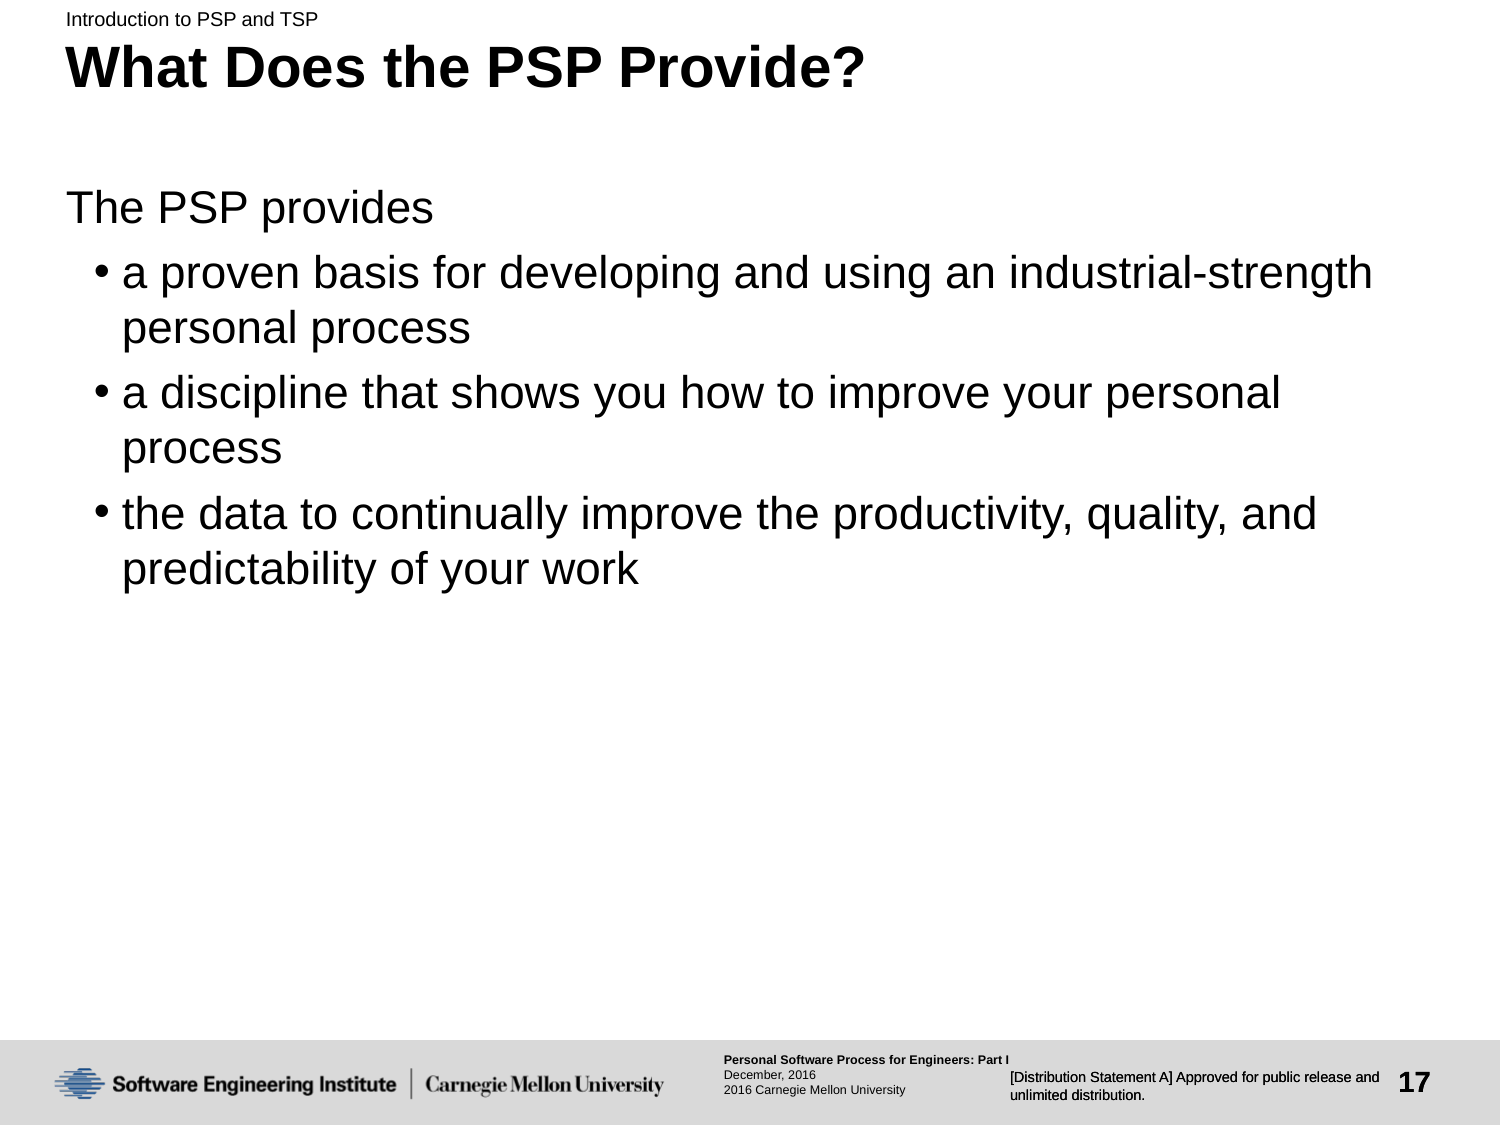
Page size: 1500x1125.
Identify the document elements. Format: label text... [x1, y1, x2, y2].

title What Does the PSP Provide? [65, 37, 1313, 148]
list The PSP provides a proven basis for developing and using an industrial-strength personal process a discipline that shows you how to improve your personal process the data to continually improve the productivity, quality, and predictability of your work [65, 177, 1431, 1000]
picture [46, 1061, 673, 1104]
list Introduction to PSP and TSP [65, 6, 738, 31]
